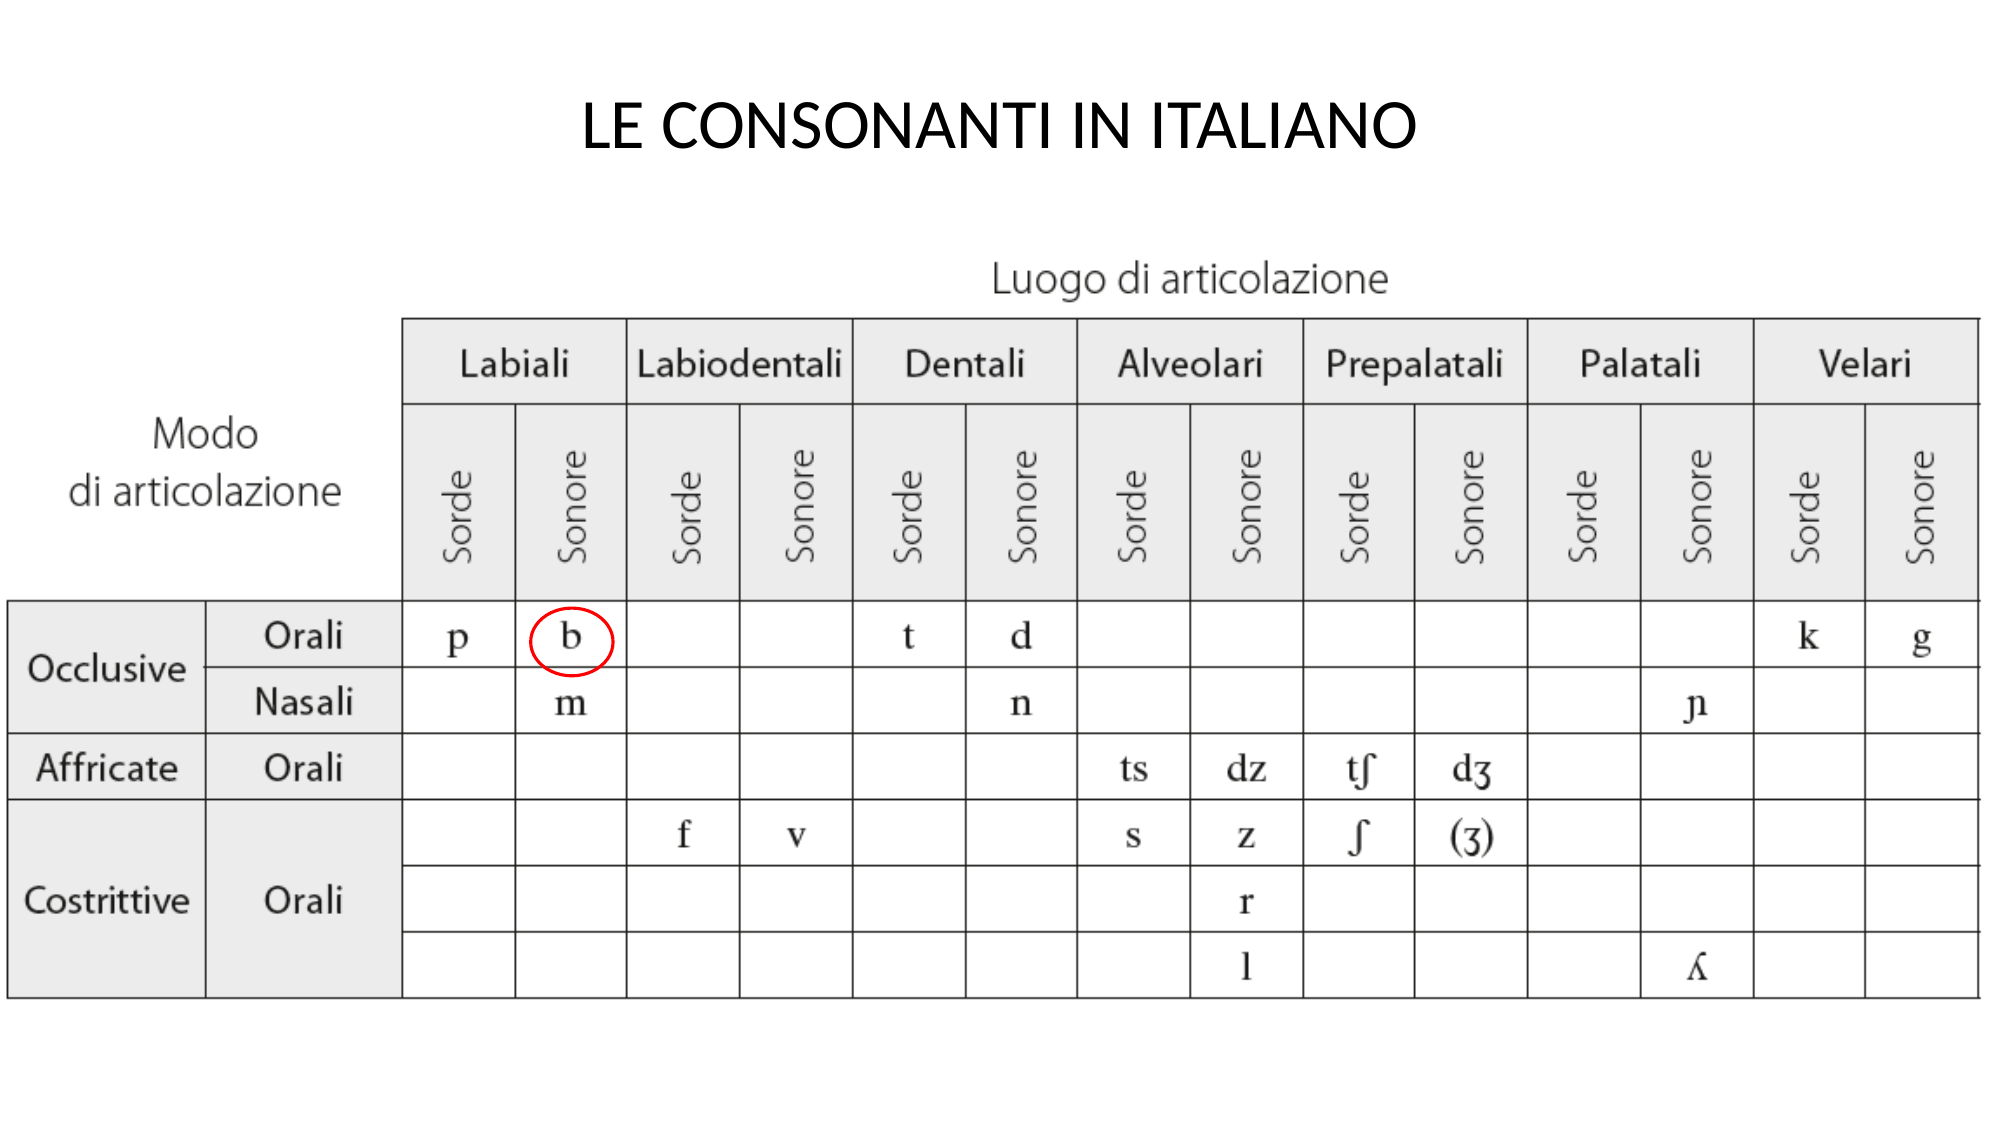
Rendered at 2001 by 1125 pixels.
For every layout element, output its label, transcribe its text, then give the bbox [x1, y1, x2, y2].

text_box LE CONSONANTI IN ITALIANO [500, 70, 1500, 170]
picture [0, 238, 2000, 1015]
